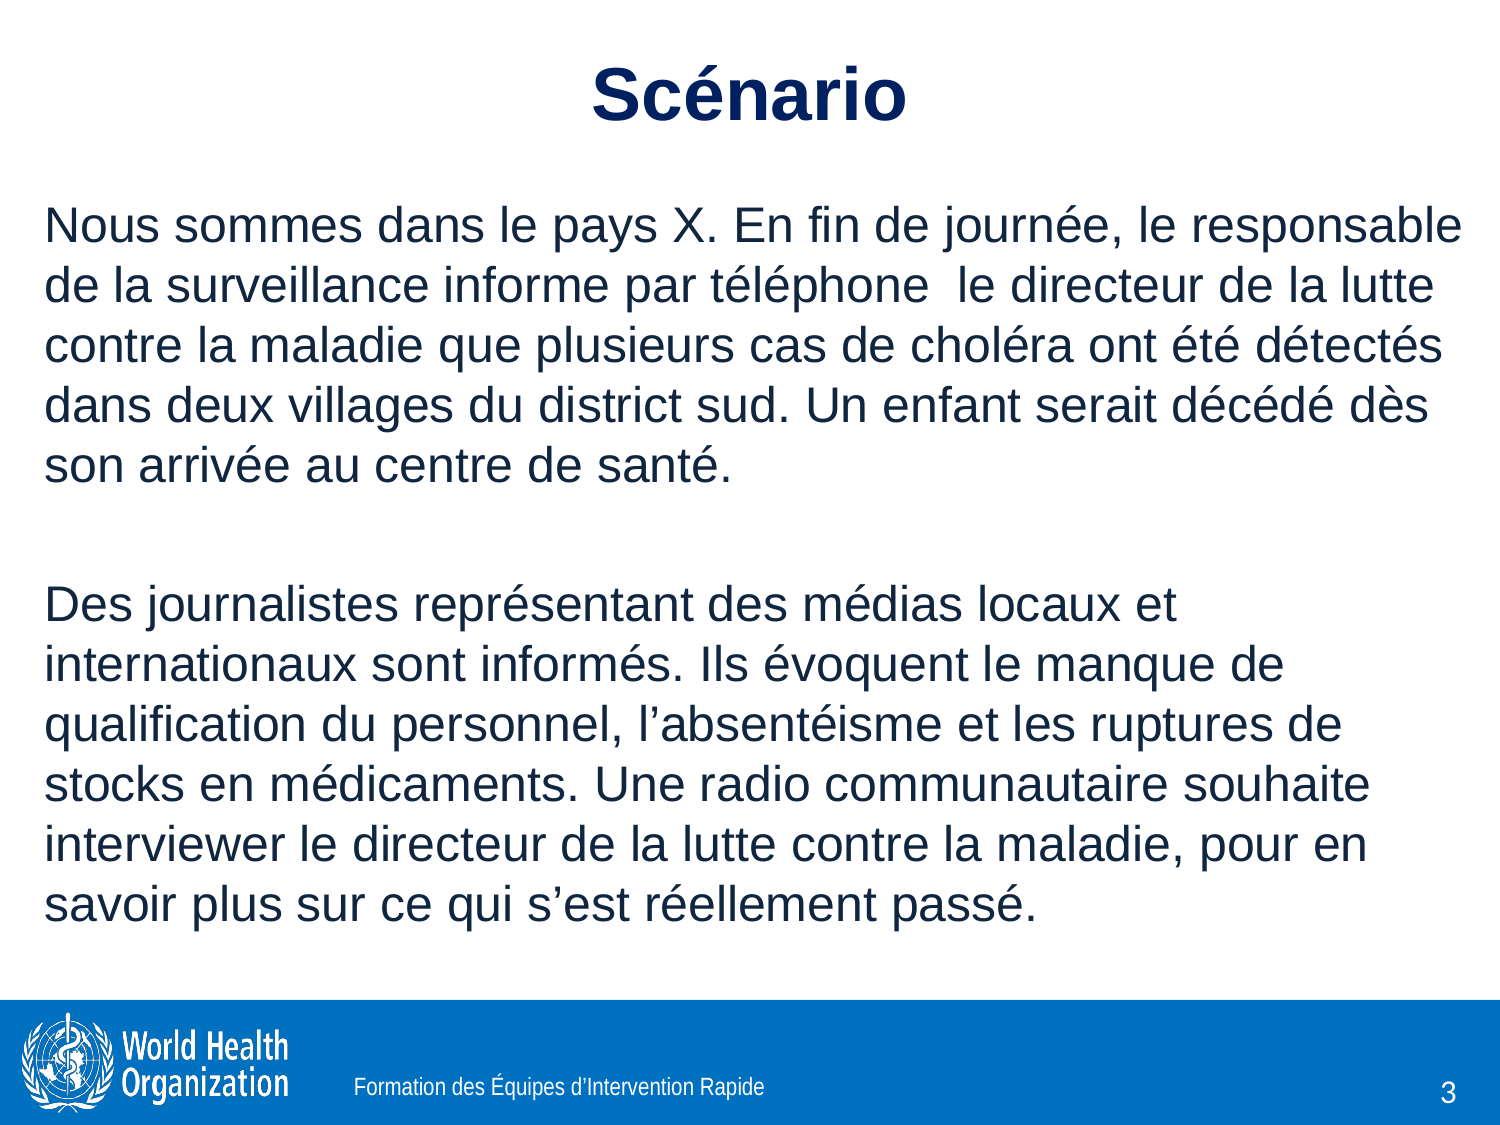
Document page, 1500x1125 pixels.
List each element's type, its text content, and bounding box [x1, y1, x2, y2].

list Nous sommes dans le pays X. En fin de journée, le responsable de la surveillance informe par téléphone le directeur de la lutte contre la maladie que plusieurs cas de choléra ont été détectés dans deux villages du district sud. Un enfant serait décédé dès son arrivée au centre de santé. Des journalistes représentant des médias locaux et internationaux sont informés. Ils évoquent le manque de qualification du personnel, l’absentéisme et les ruptures de stocks en médicaments. Une radio communautaire souhaite interviewer le directeur de la lutte contre la maladie, pour en savoir plus sur ce qui s’est réellement passé. [29, 184, 1483, 1000]
title Scénario [75, 19, 1425, 161]
picture [21, 1012, 288, 1113]
